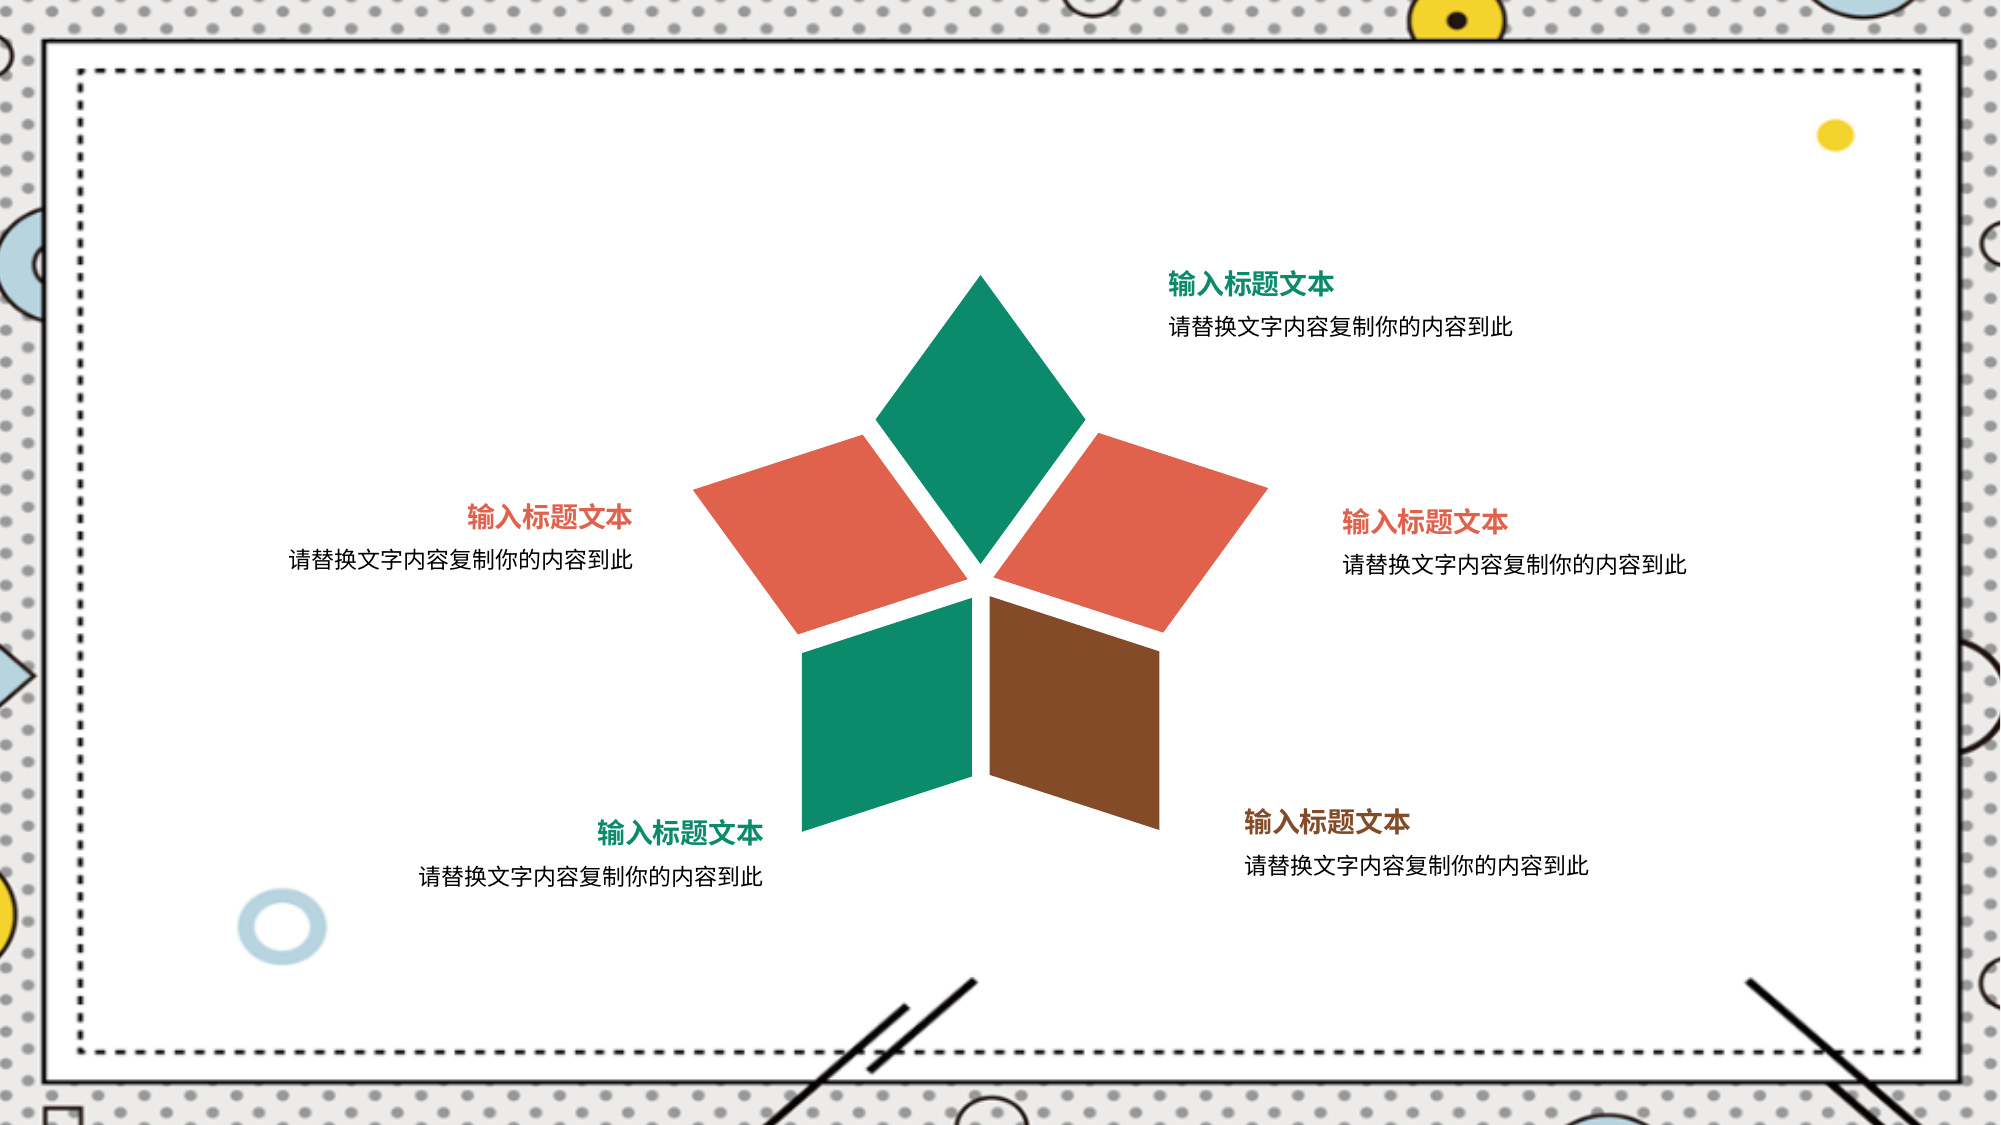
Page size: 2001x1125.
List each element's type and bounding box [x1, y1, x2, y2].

text_box [685, 274, 1276, 860]
text_box [1168, 261, 1882, 409]
picture [0, 0, 2001, 1125]
text_box [1244, 800, 1883, 1002]
text_box [1342, 499, 1883, 647]
text_box [123, 811, 764, 1001]
text_box [123, 494, 634, 642]
